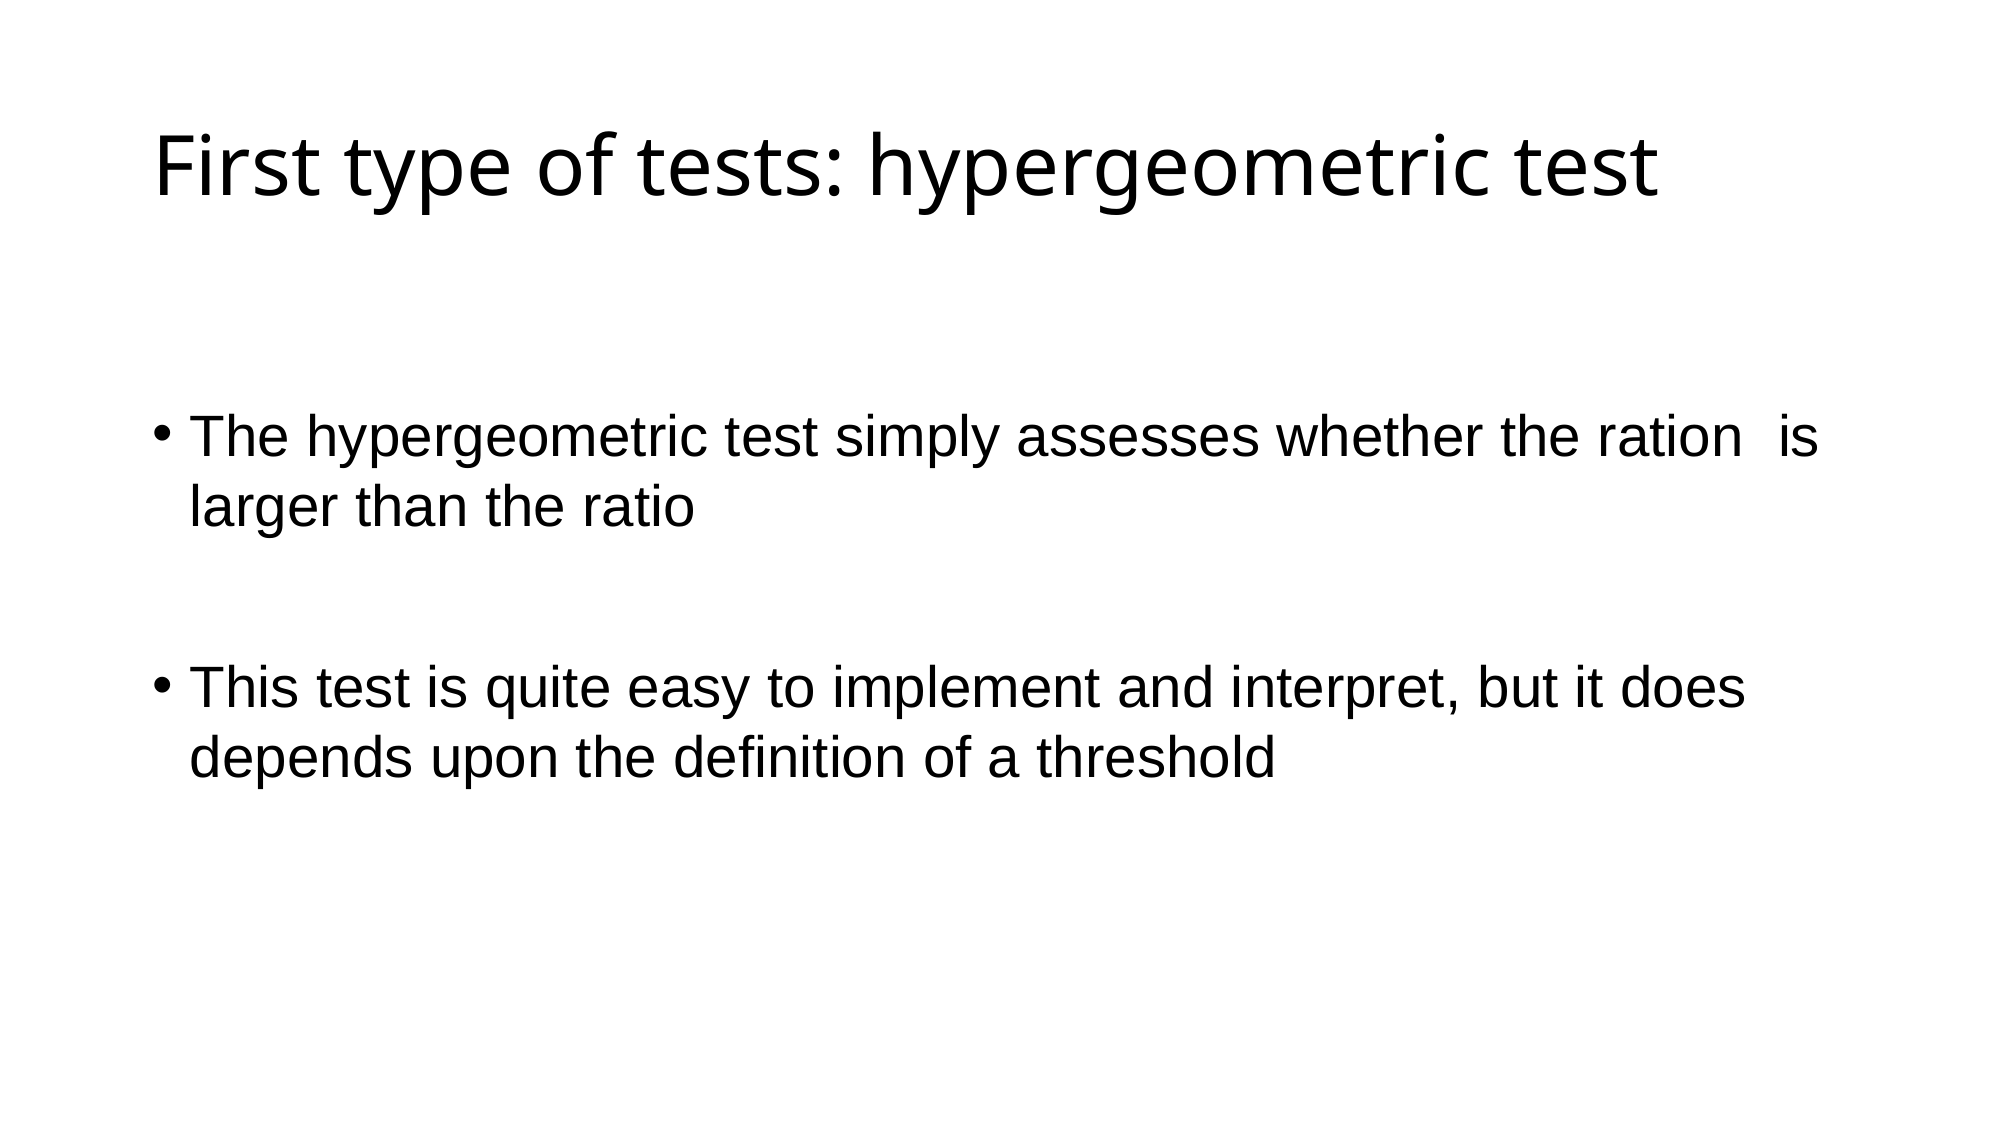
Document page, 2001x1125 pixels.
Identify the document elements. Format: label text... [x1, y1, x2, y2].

title First type of tests: hypergeometric test [137, 59, 1863, 278]
